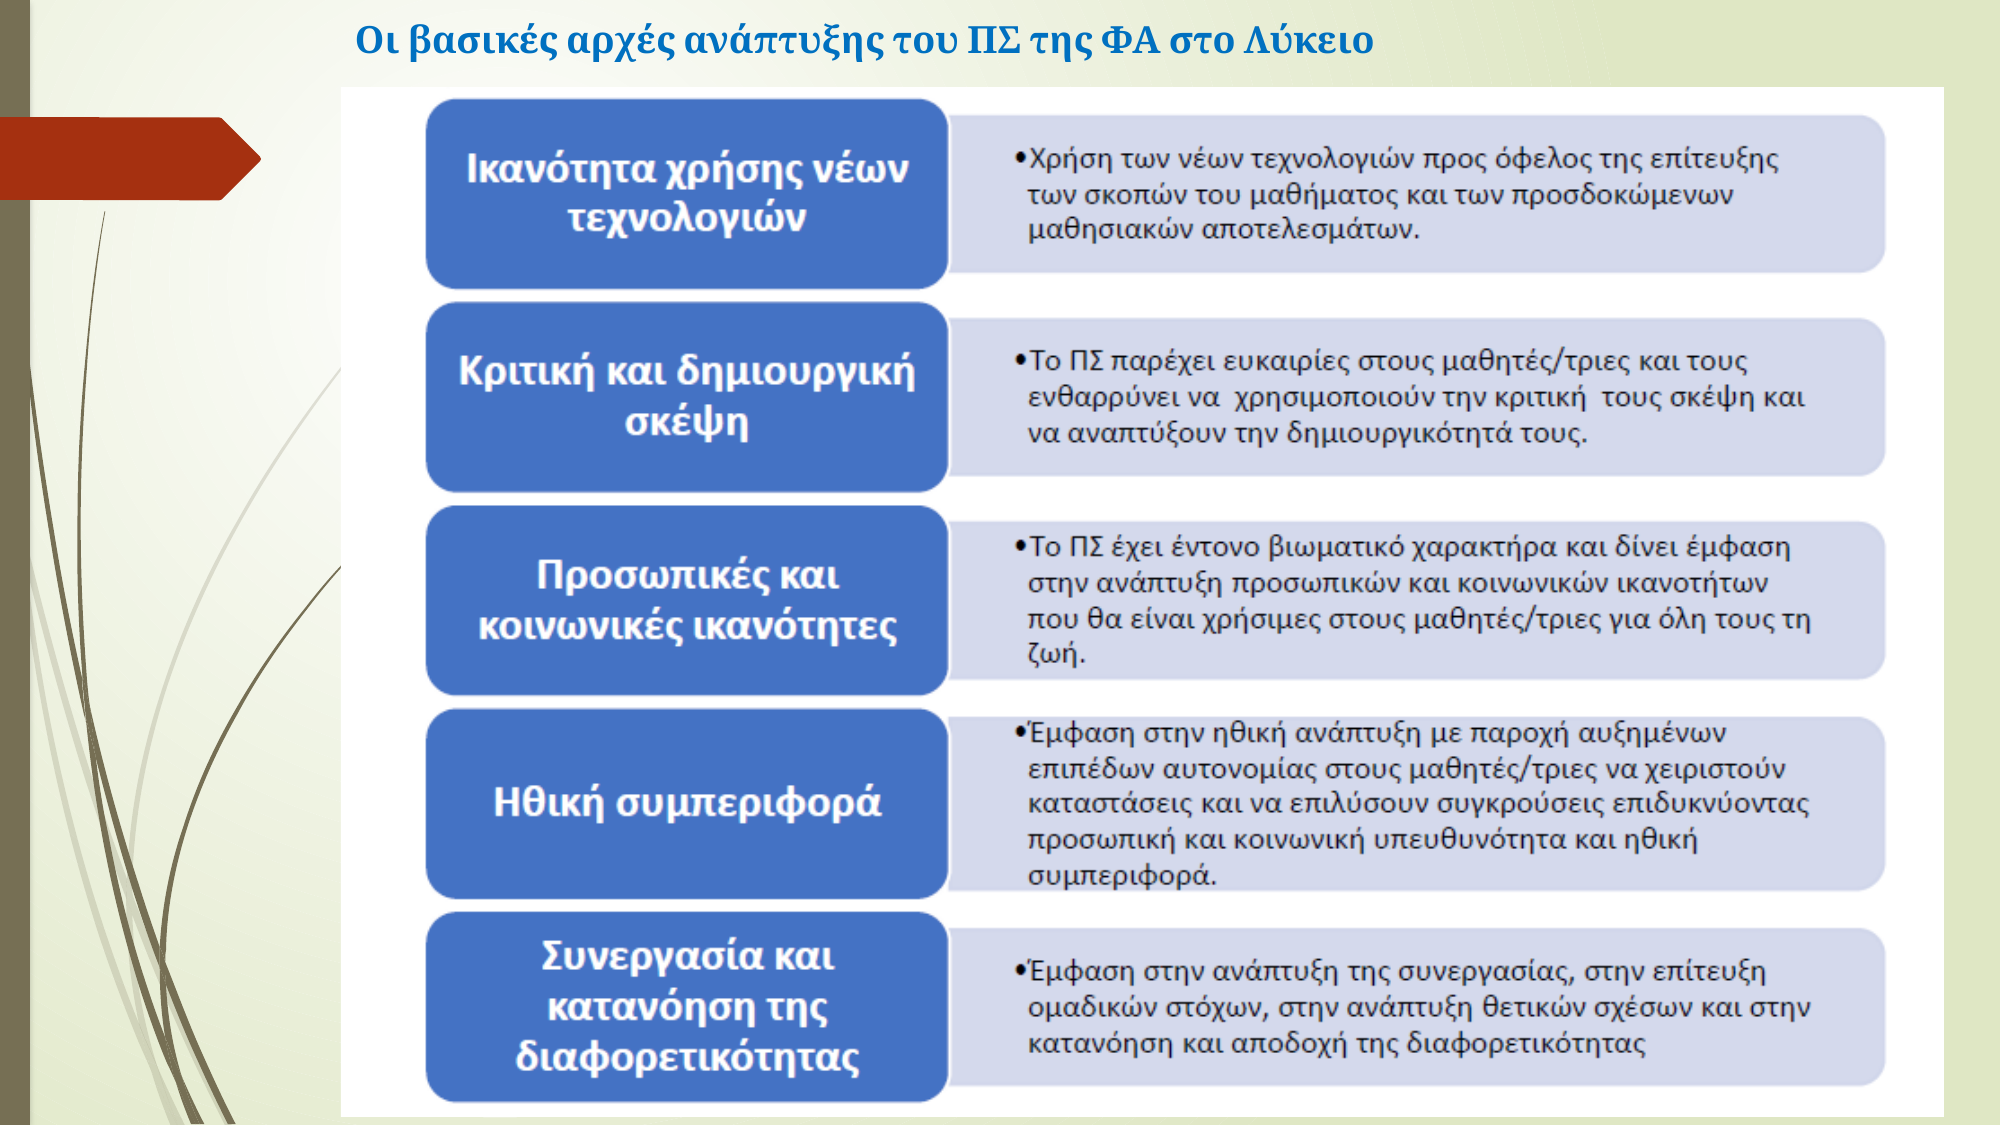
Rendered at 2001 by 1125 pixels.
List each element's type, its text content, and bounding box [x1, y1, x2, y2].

text_box Οι βασικές αρχές ανάπτυξης του ΠΣ της ΦΑ στο Λύκειο [340, 8, 1660, 69]
picture [340, 87, 1945, 1117]
